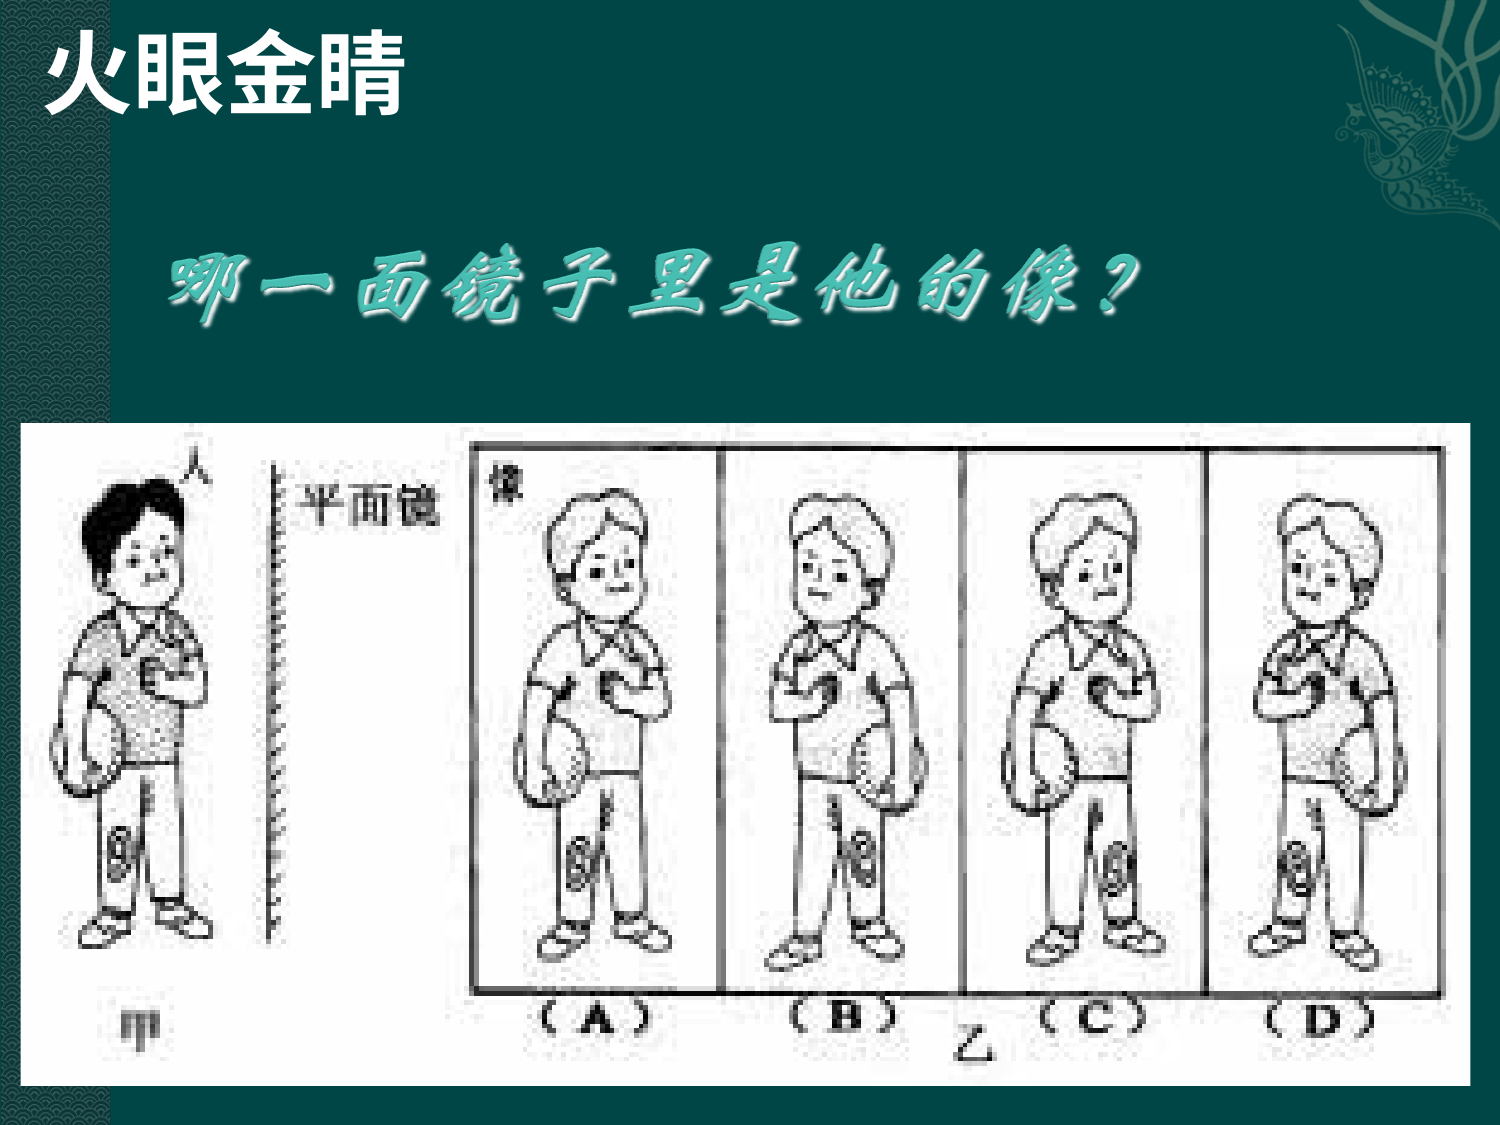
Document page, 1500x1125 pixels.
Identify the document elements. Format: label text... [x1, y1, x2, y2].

picture [1334, 0, 1500, 235]
text_box 火眼金睛 [26, 8, 526, 133]
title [90, 184, 1412, 373]
picture [0, 0, 1471, 1125]
